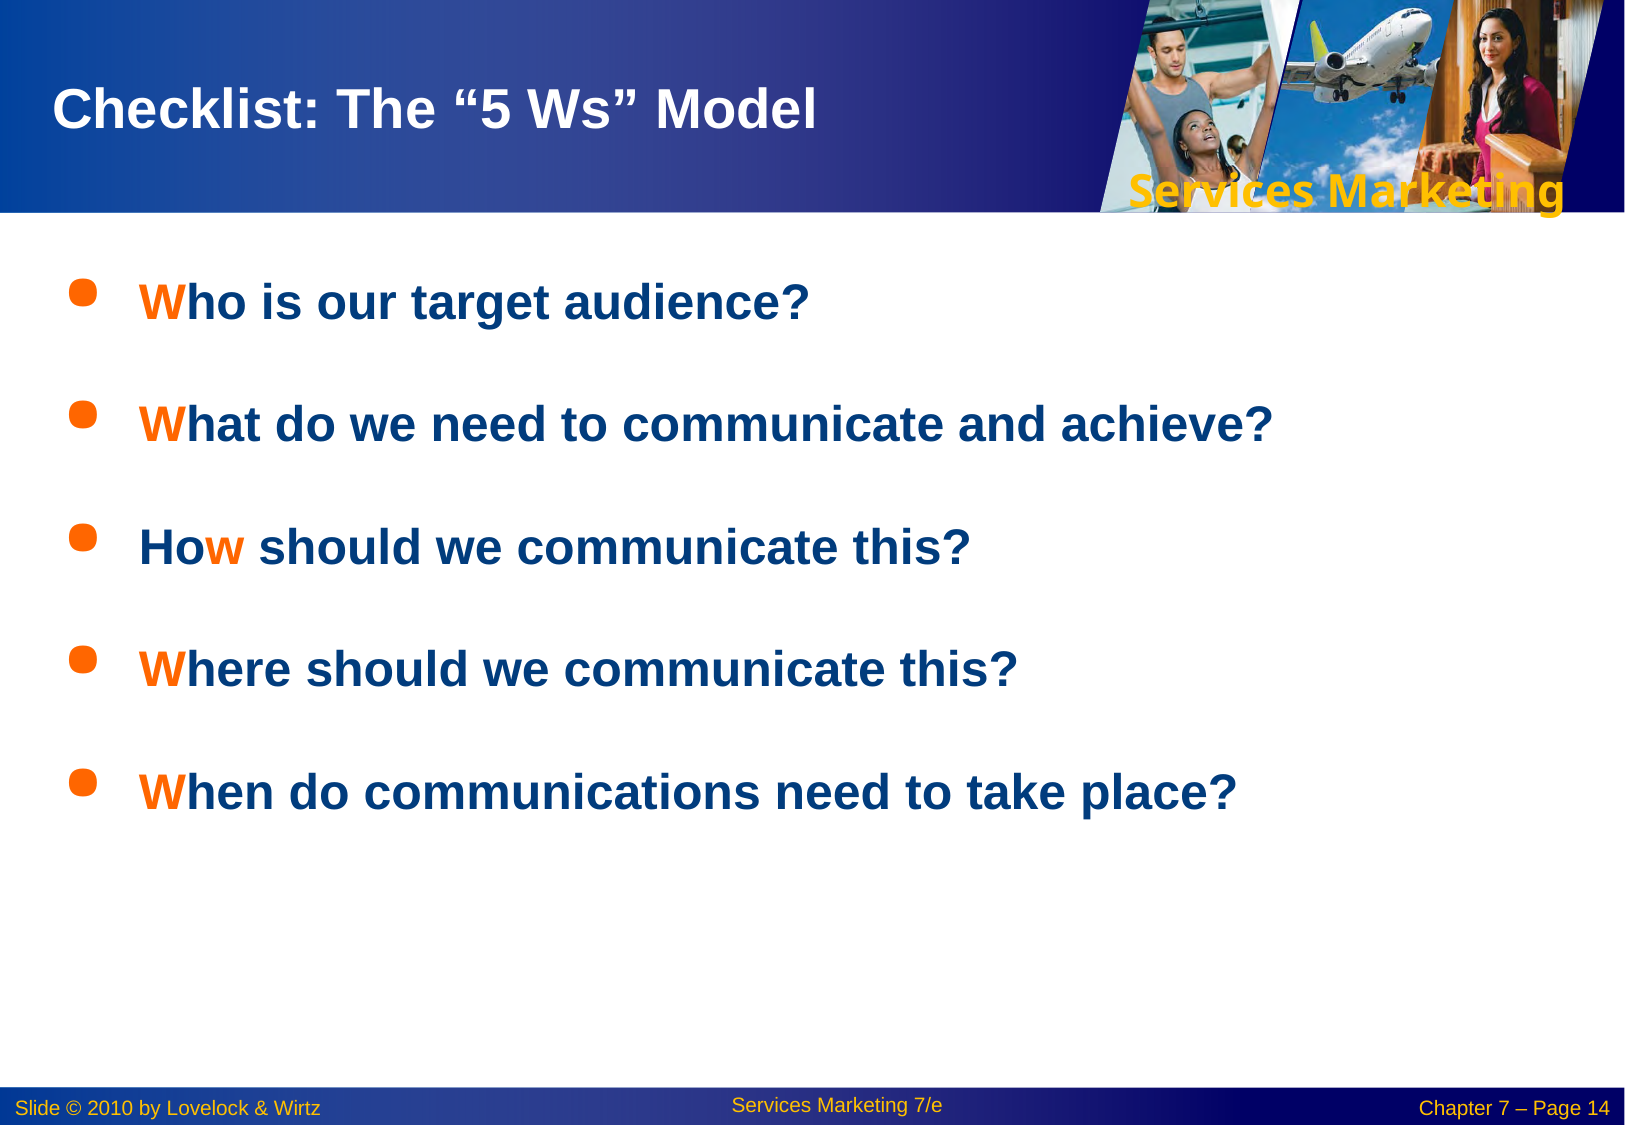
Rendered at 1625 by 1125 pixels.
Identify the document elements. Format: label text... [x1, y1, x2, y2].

picture [1100, 0, 1604, 213]
picture [1546, 187, 1556, 202]
title Checklist: The “5 Ws” Model [36, 37, 1088, 176]
picture [1162, 186, 1172, 192]
list Who is our target audience? What do we need to communicate and achieve? How should we communicate this? Where should we communicate this? When do communications need to take place? [49, 261, 1588, 1051]
